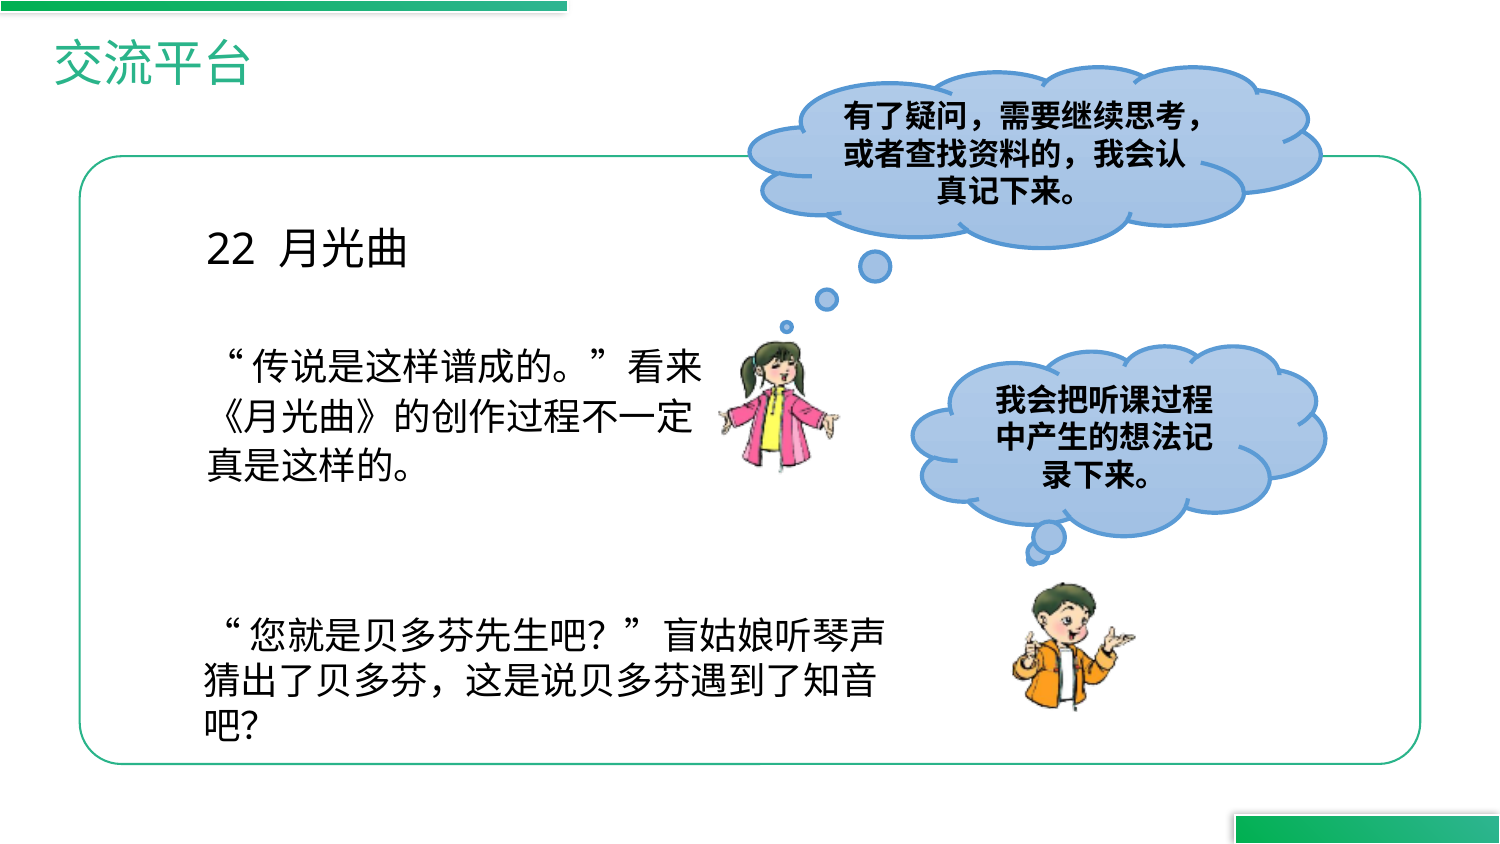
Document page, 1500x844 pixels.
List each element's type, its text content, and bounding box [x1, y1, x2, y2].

text_box “传说是这样谱成的。”看来《月光曲》的创作过程不一定真是这样的。 [194, 333, 718, 493]
list 交流平台 [41, 32, 382, 94]
text_box 有了疑问，需要继续思考，或者查找资料的，我会认真记下来。 [748, 66, 1322, 249]
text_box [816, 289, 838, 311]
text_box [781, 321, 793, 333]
text_box 有了疑问，需要继续思考，或者查找资料的，我会认真记下来。 [859, 250, 891, 283]
picture [1008, 578, 1139, 715]
text_box 我会把听课过程中产生的想法记录下来。 [912, 345, 1327, 566]
text_box 22 月光曲 [194, 215, 521, 280]
text_box “您就是贝多芬先生吧？”盲姑娘听琴声猜出了贝多芬，这是说贝多芬遇到了知音吧？ [192, 606, 926, 753]
picture [717, 339, 842, 476]
